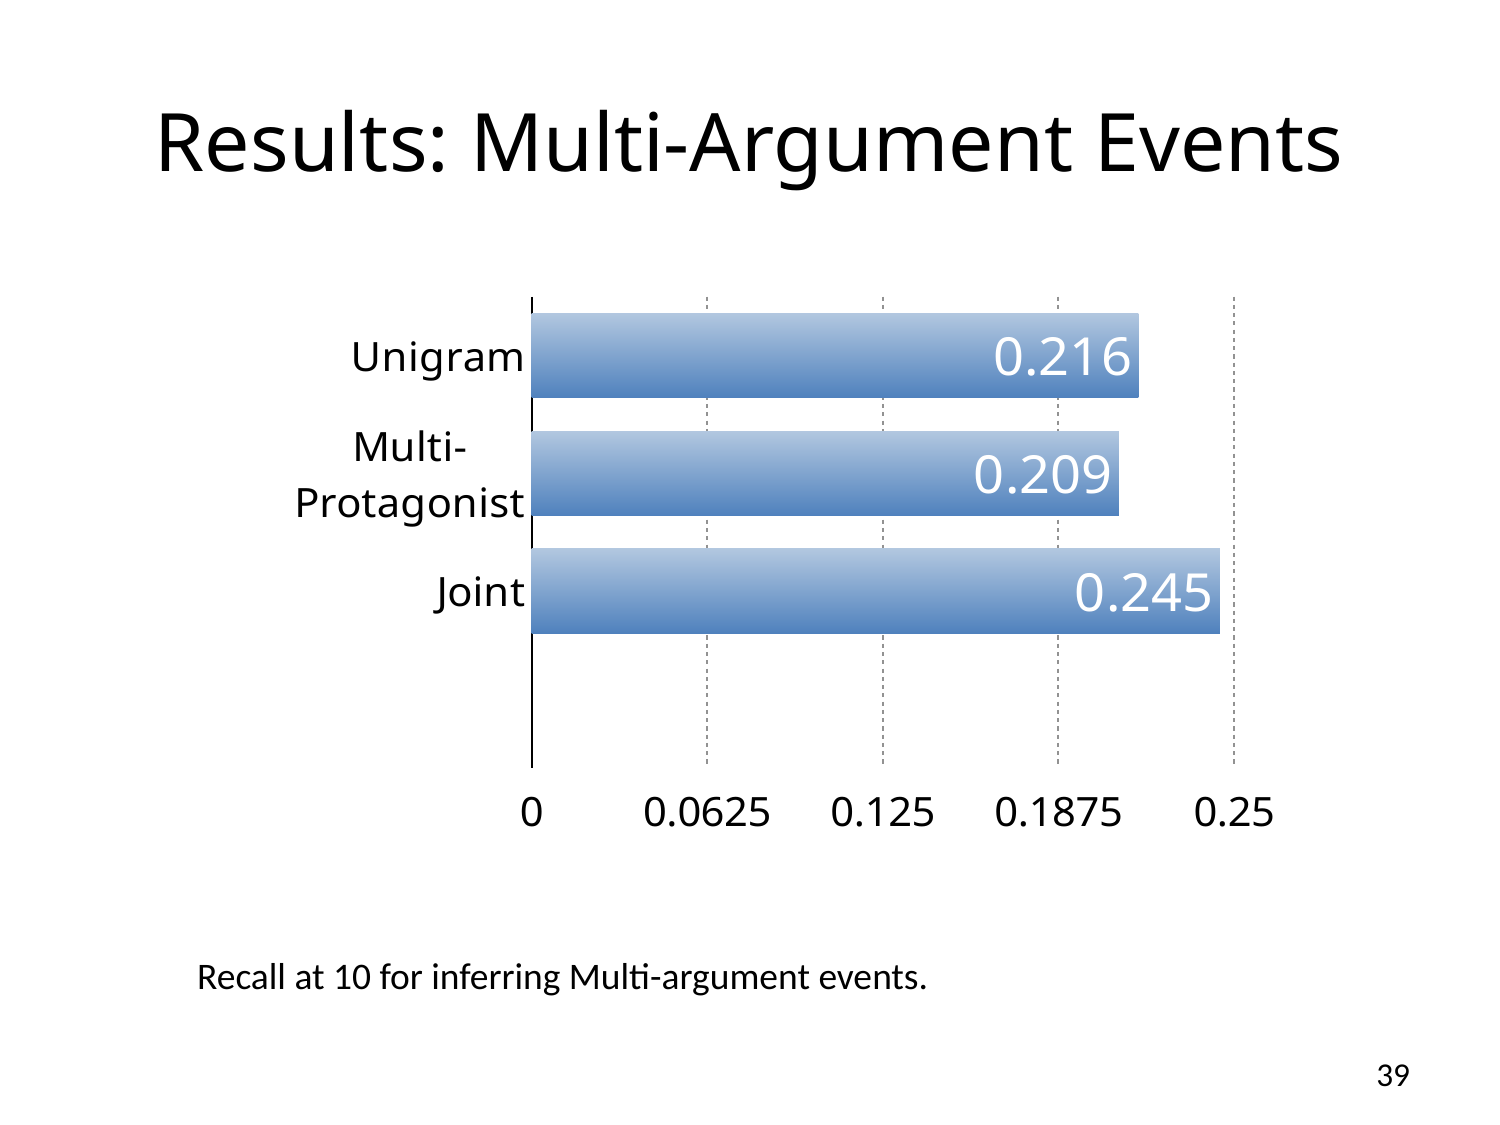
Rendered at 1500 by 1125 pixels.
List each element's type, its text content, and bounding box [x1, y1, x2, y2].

title Results: Multi-Argument Events [75, 45, 1425, 233]
chart [190, 262, 1276, 839]
slide_number 39 [1074, 1042, 1425, 1103]
text_box Recall at 10 for inferring Multi-argument events. [191, 945, 935, 1003]
